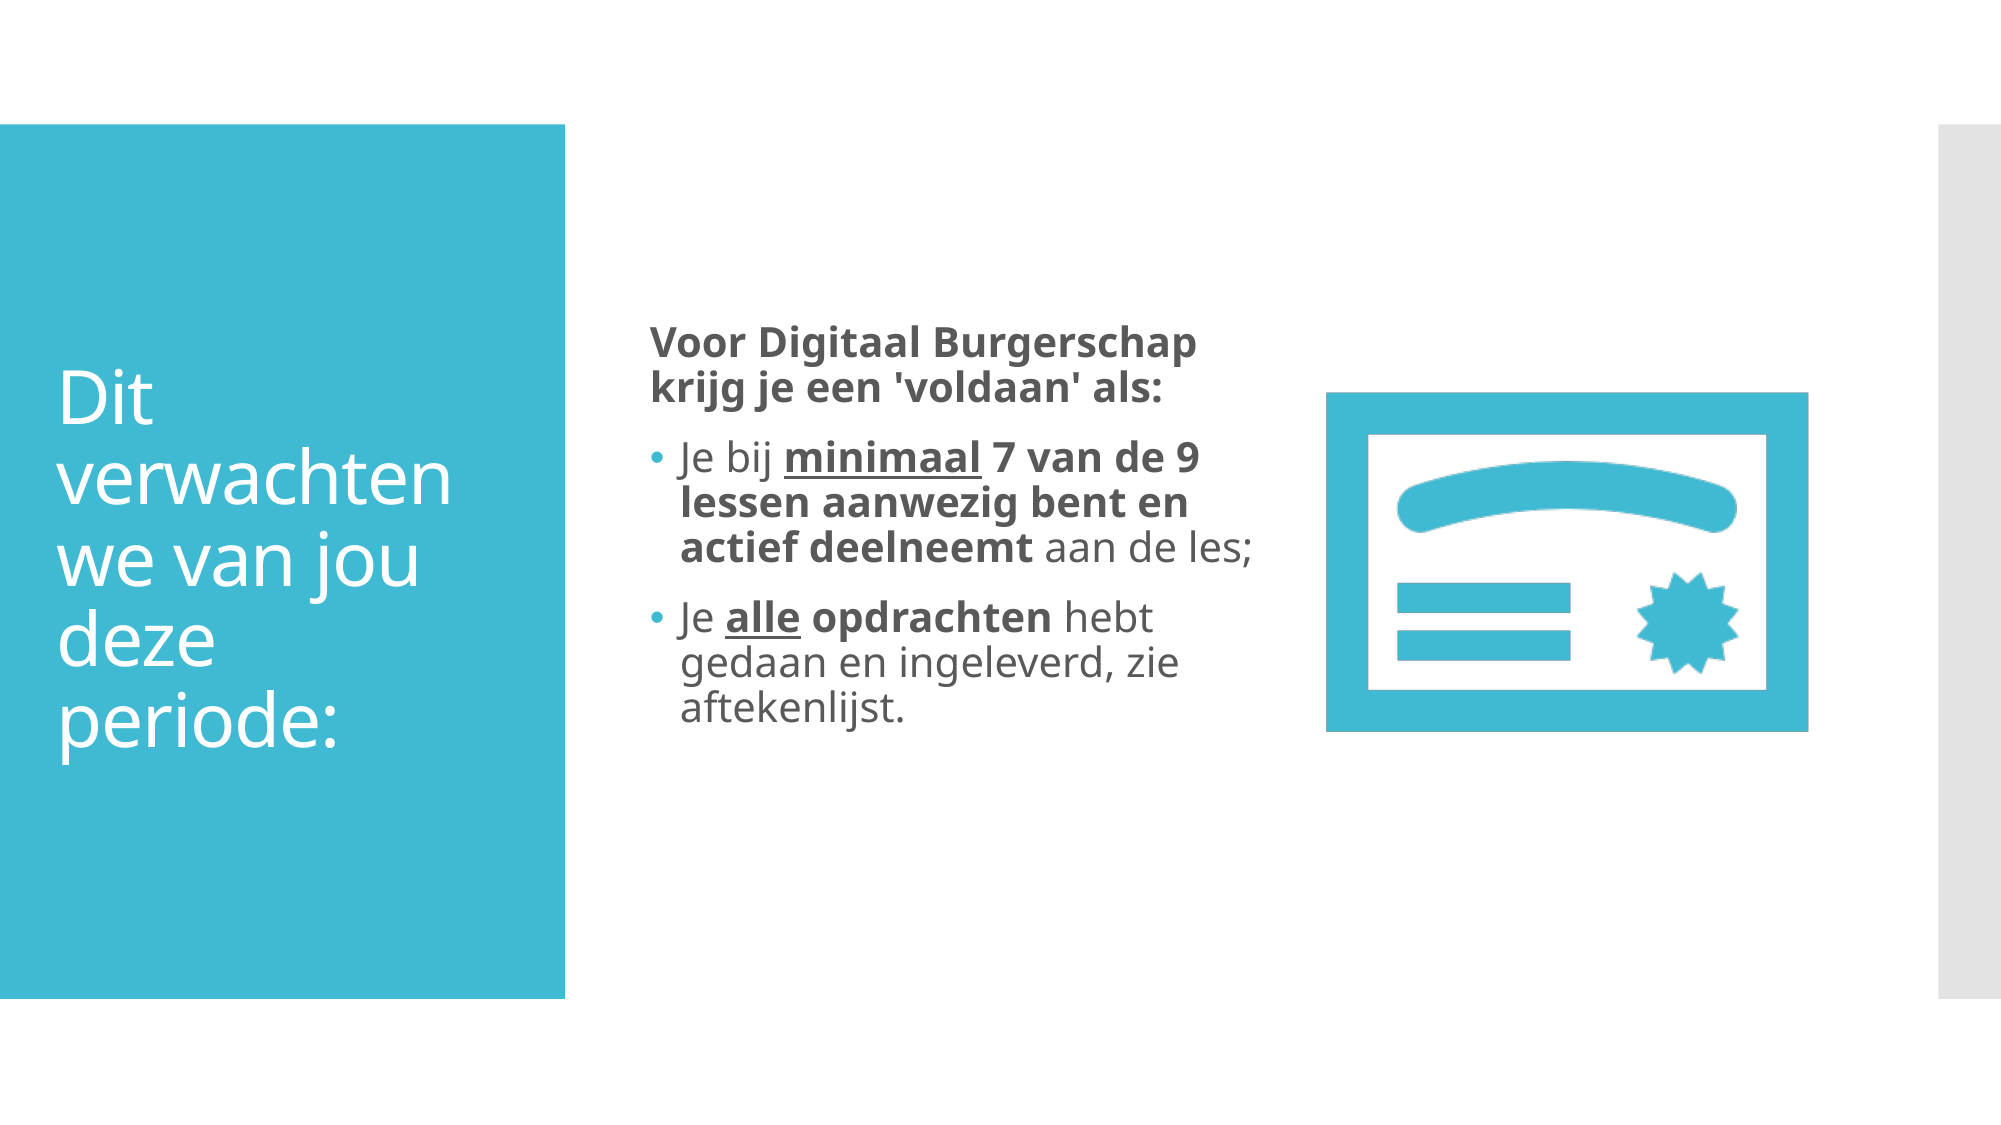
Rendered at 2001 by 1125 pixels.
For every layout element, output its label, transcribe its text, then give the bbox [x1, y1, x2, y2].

list Voor Digitaal Burgerschap krijg je een 'voldaan' als: Je bij minimaal 7 van de 9 lessen aanwezig bent en actief deelneemt aan de les; Je alle opdrachten hebt gedaan en ingeleverd, zie aftekenlijst. [634, 141, 1283, 982]
title Dit verwachten we van jou deze periode: [41, 184, 525, 940]
picture [1282, 277, 1853, 848]
